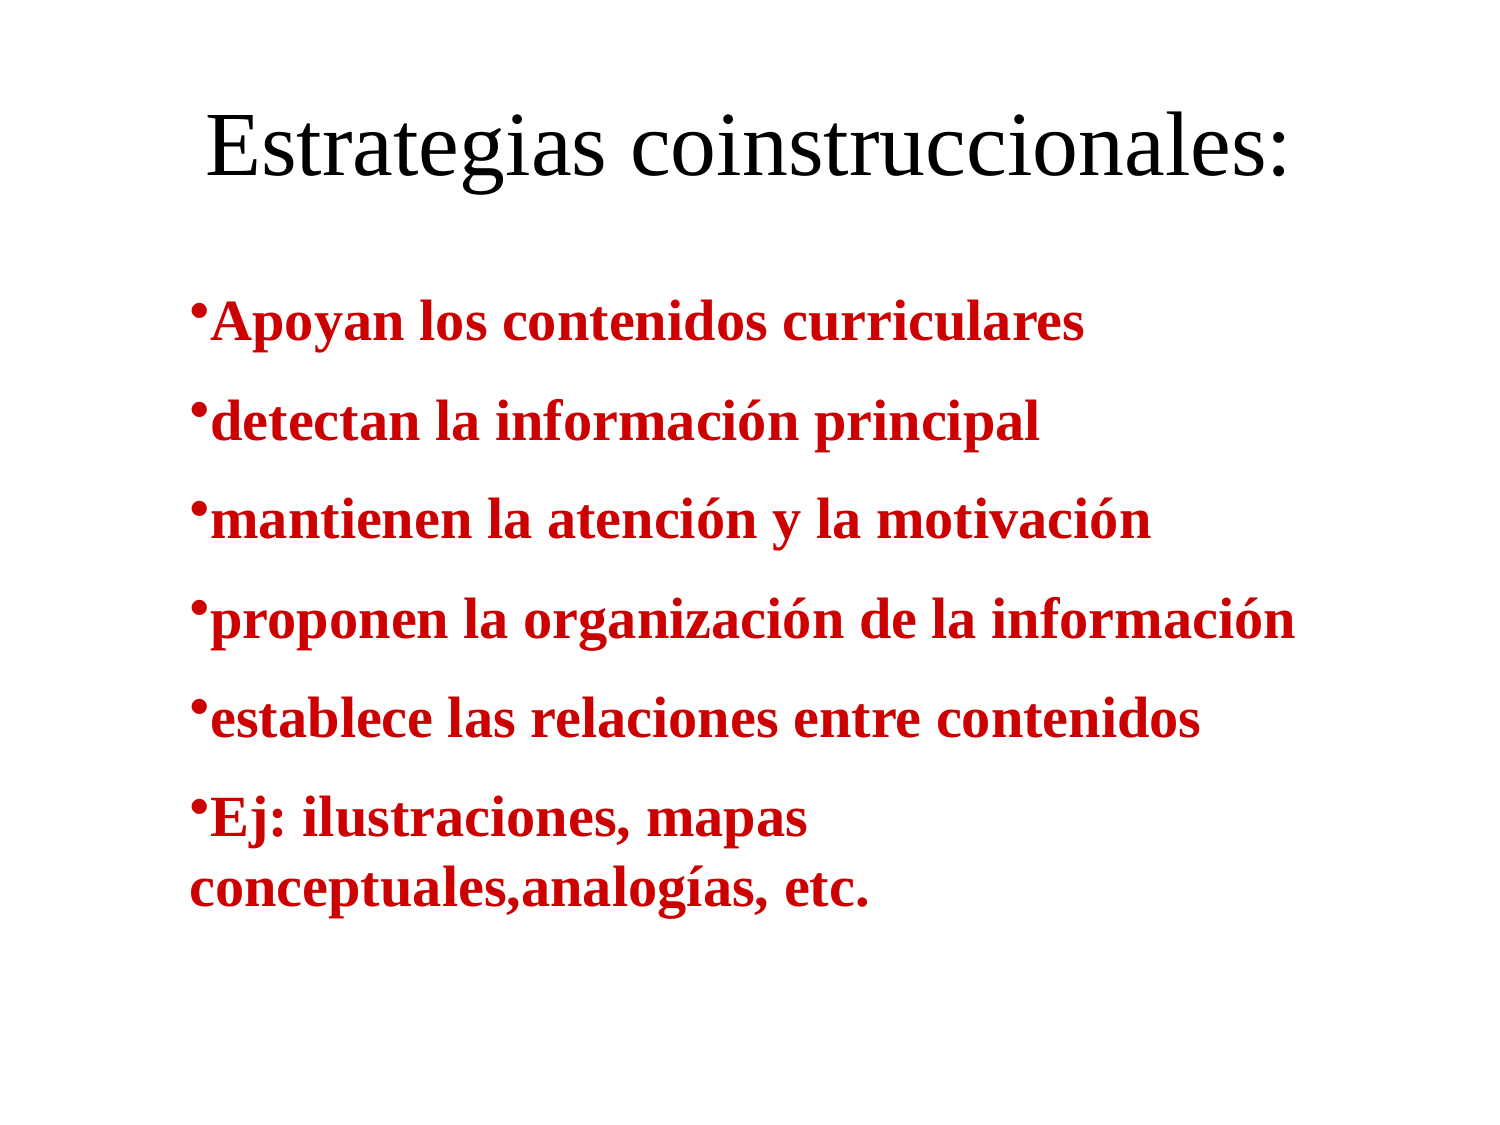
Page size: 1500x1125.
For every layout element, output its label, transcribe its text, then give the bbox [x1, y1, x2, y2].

text_box Apoyan los contenidos curriculares detectan la información principal mantienen la atención y la motivación proponen la organización de la información establece las relaciones entre contenidos Ej: ilustraciones, mapas conceptuales,analogías, etc. [174, 275, 1313, 926]
title Estrategias coinstruccionales: [75, 45, 1425, 233]
